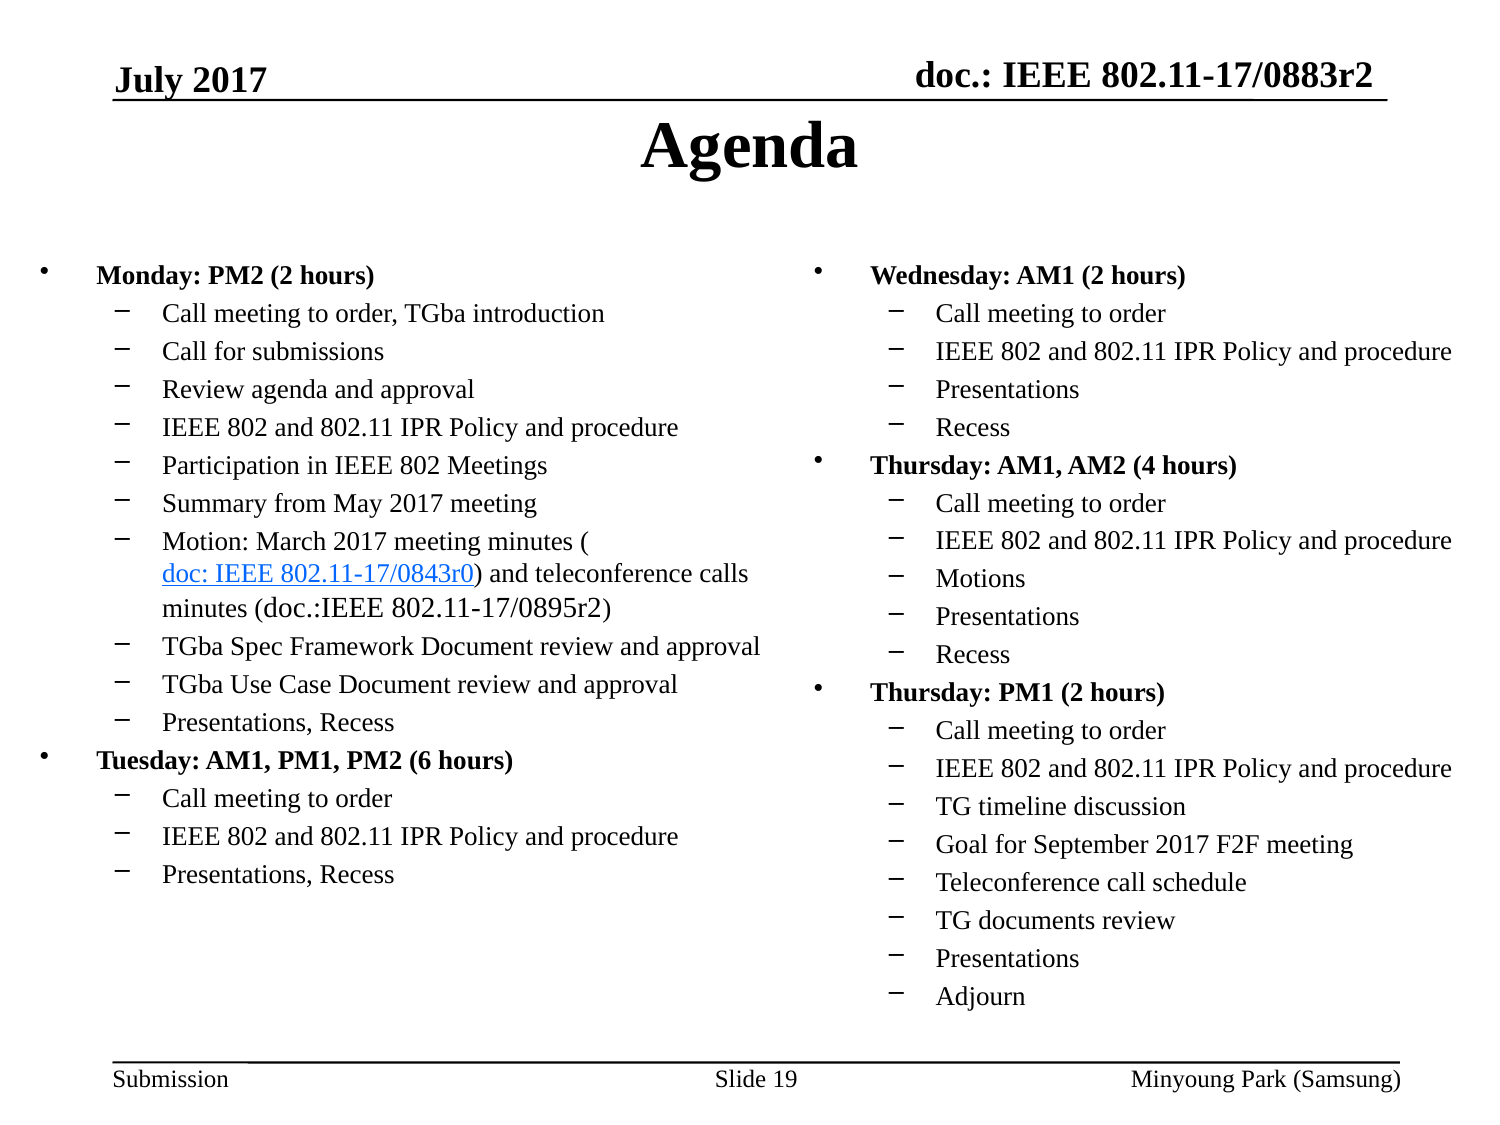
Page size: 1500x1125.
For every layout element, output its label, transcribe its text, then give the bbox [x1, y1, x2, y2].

footer Minyoung Park (Samsung) [949, 1061, 1402, 1093]
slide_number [114, 54, 374, 101]
list Monday: PM2 (2 hours) Call meeting to order, TGba introduction Call for submissions Review agenda and approval IEEE 802 and 802.11 IPR Policy and procedure Participation in IEEE 802 Meetings Summary from May 2017 meeting Motion: March 2017 meeting minutes (doc: IEEE 802.11-17/0843r0) and teleconference calls minutes (doc.:IEEE 802.11-17/0895r2) TGba Spec Framework Document review and approval TGba Use Case Document review and approval Presentations, Recess Tuesday: AM1, PM1, PM2 (6 hours) Call meeting to order IEEE 802 and 802.11 IPR Policy and procedure Presentations, Recess [24, 249, 798, 1063]
title Agenda [112, 112, 1388, 171]
slide_number Slide 19 [712, 1061, 800, 1093]
list Wednesday: AM1 (2 hours) Call meeting to order IEEE 802 and 802.11 IPR Policy and procedure Presentations Recess Thursday: AM1, AM2 (4 hours) Call meeting to order IEEE 802 and 802.11 IPR Policy and procedure Motions Presentations Recess Thursday: PM1 (2 hours) Call meeting to order IEEE 802 and 802.11 IPR Policy and procedure TG timeline discussion Goal for September 2017 F2F meeting Teleconference call schedule TG documents review Presentations Adjourn [798, 249, 1499, 1063]
